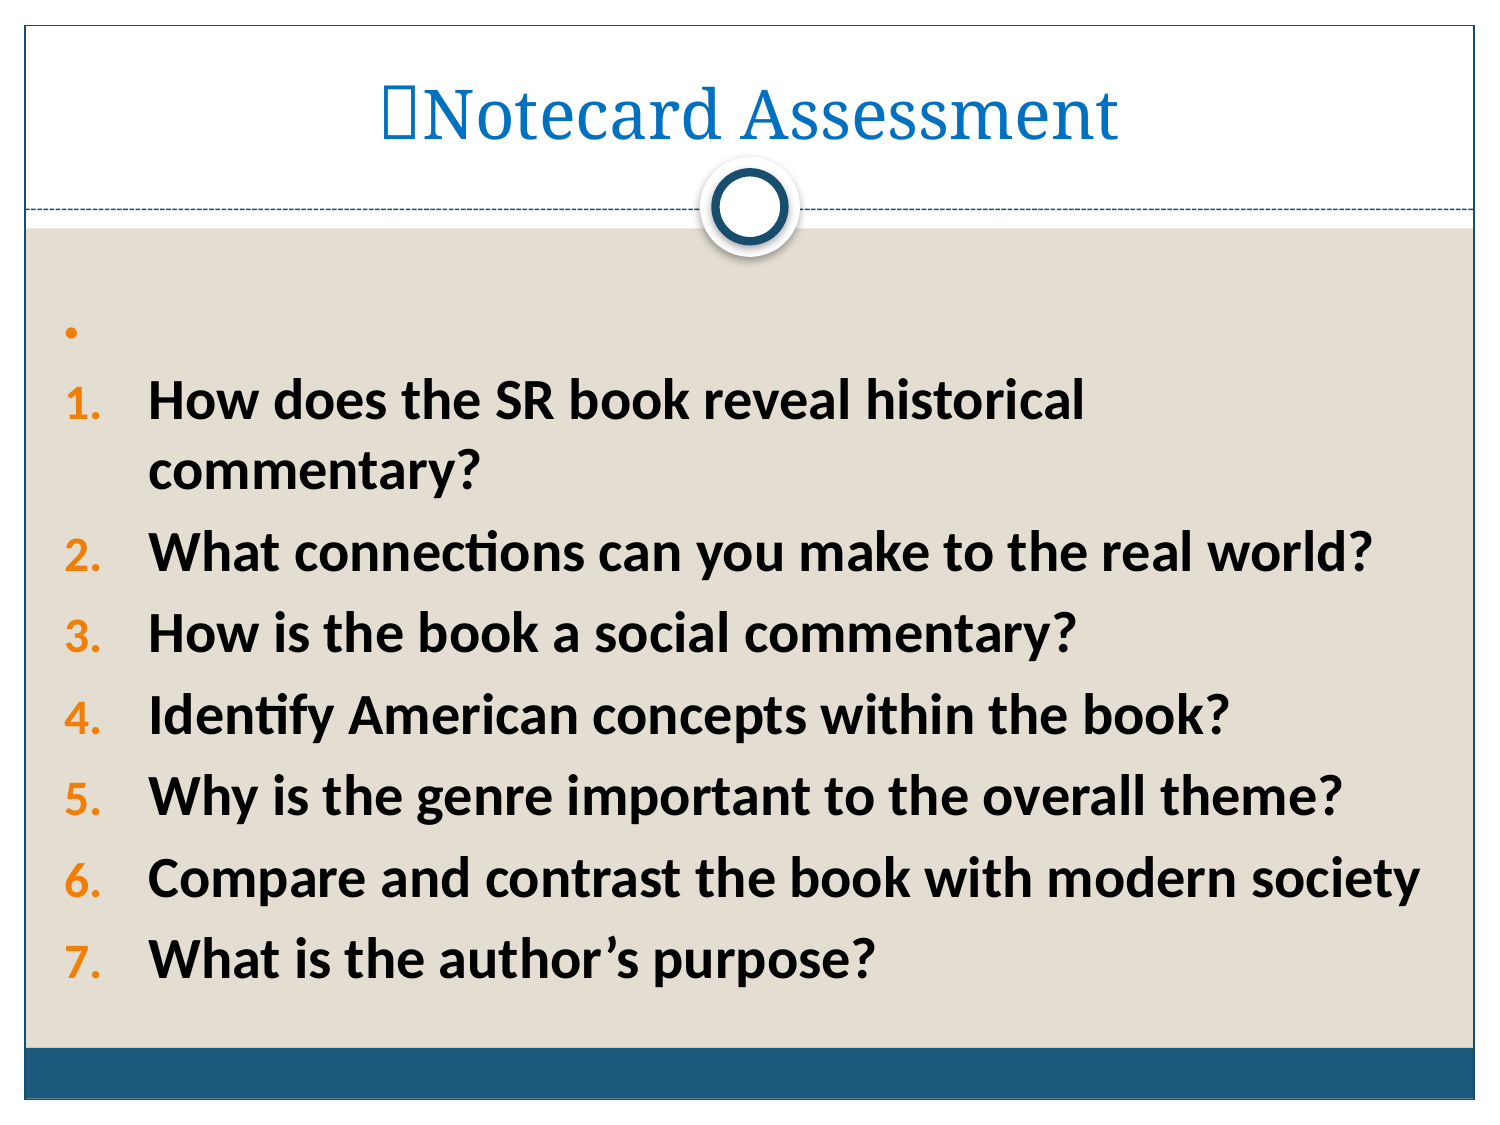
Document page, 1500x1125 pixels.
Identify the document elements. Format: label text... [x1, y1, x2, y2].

title Notecard Assessment [49, 37, 1450, 162]
list How does the SR book reveal historical commentary? What connections can you make to the real world? How is the book a social commentary? Identify American concepts within the book? Why is the genre important to the overall theme? Compare and contrast the book with modern society What is the author’s purpose? [49, 250, 1445, 1001]
